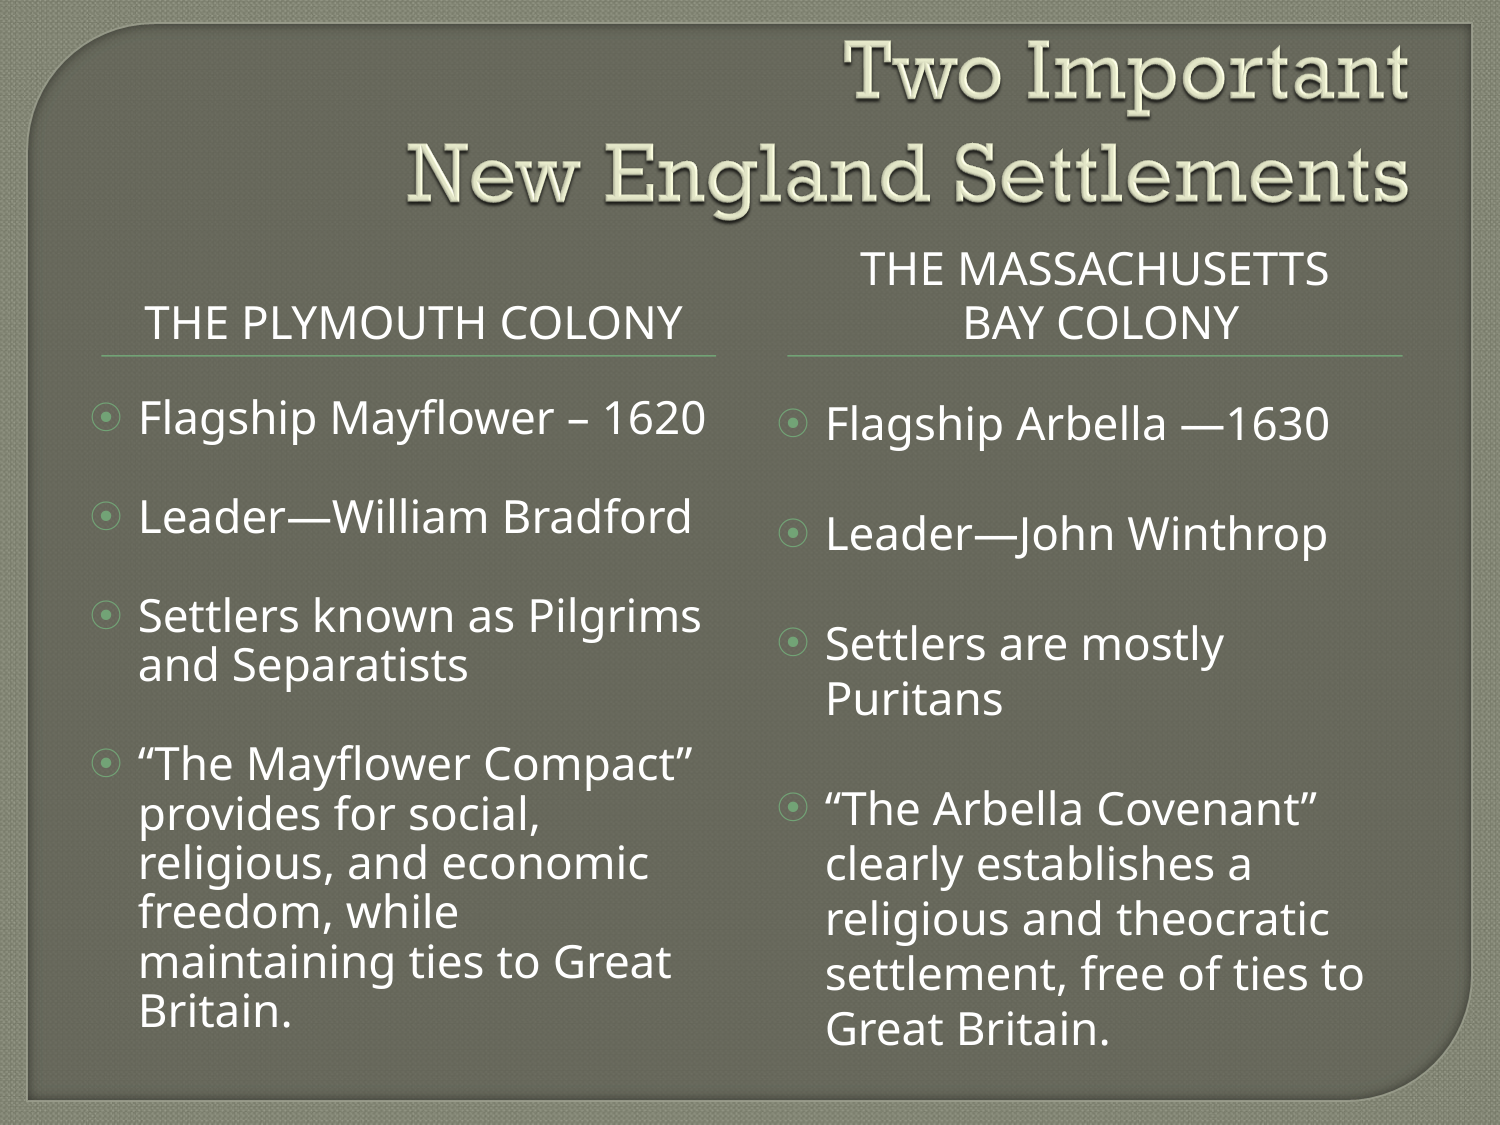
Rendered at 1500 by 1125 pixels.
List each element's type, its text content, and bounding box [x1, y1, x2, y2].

list Flagship Mayflower – 1620 Leader—William Bradford Settlers known as Pilgrims and Separatists “The Mayflower Compact” provides for social, religious, and economic freedom, while maintaining ties to Great Britain. [75, 387, 738, 1035]
list Flagship Arbella —1630 Leader—John Winthrop Settlers are mostly Puritans “The Arbella Covenant” clearly establishes a religious and theocratic settlement, free of ties to Great Britain. [761, 387, 1425, 1035]
list THE MASSACHUSETTS BAY COLONY [761, 251, 1425, 357]
picture [0, 0, 1500, 1125]
list THE PLYMOUTH COLONY [75, 251, 738, 357]
